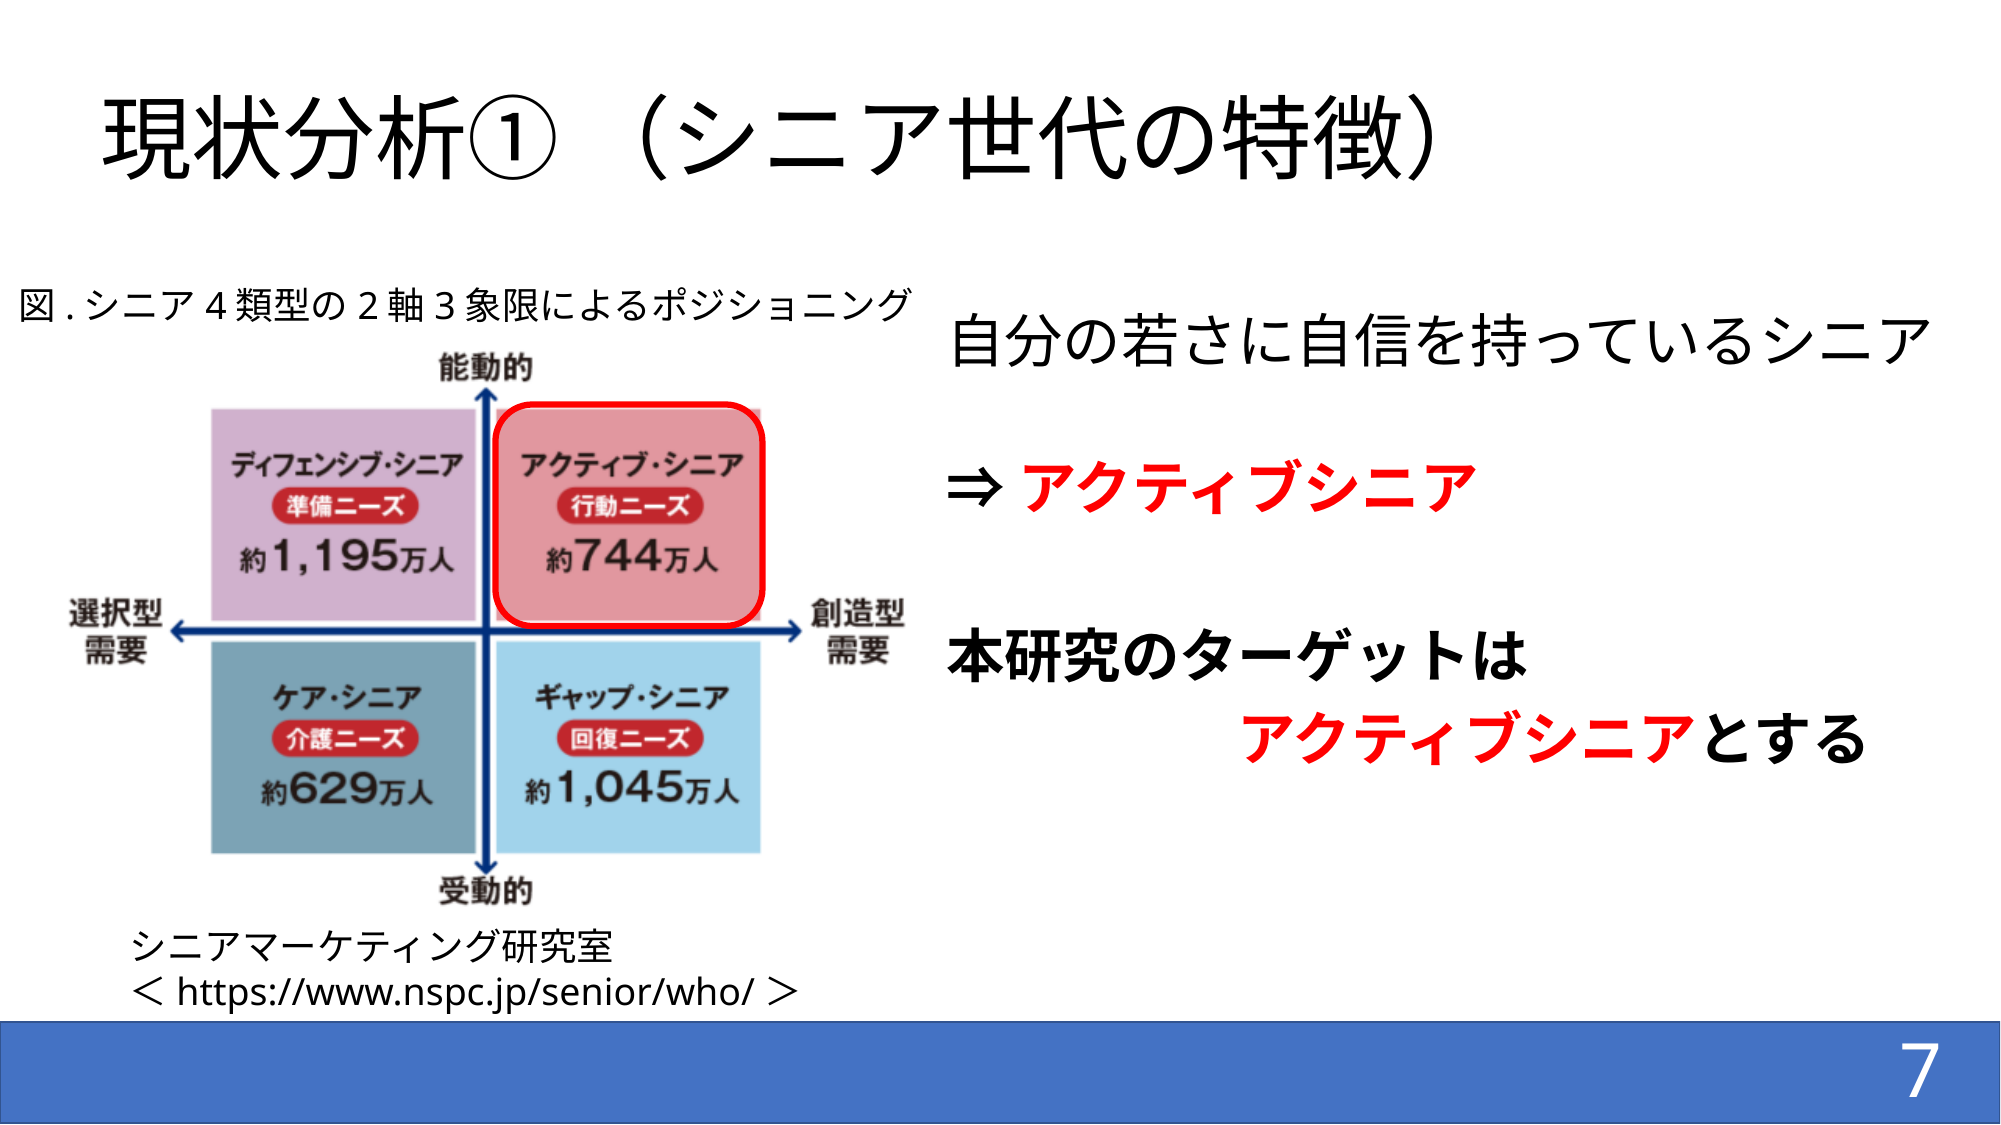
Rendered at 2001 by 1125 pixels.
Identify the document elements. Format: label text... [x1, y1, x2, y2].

slide_number 7 [1507, 1043, 1958, 1104]
picture [49, 319, 918, 916]
text_box シニアマーケティング研究室 ＜https://www.nspc.jp/senior/who/＞ [115, 916, 818, 1020]
list 自分の若さに自信を持っているシニア ⇒アクティブシニア 本研究のターゲットは アクティブシニアとする [931, 304, 2000, 476]
text_box 図.シニア4類型の2軸3象限によるポジショニング [3, 274, 929, 335]
title 現状分析① （シニア世代の特徴） [85, 34, 1811, 252]
